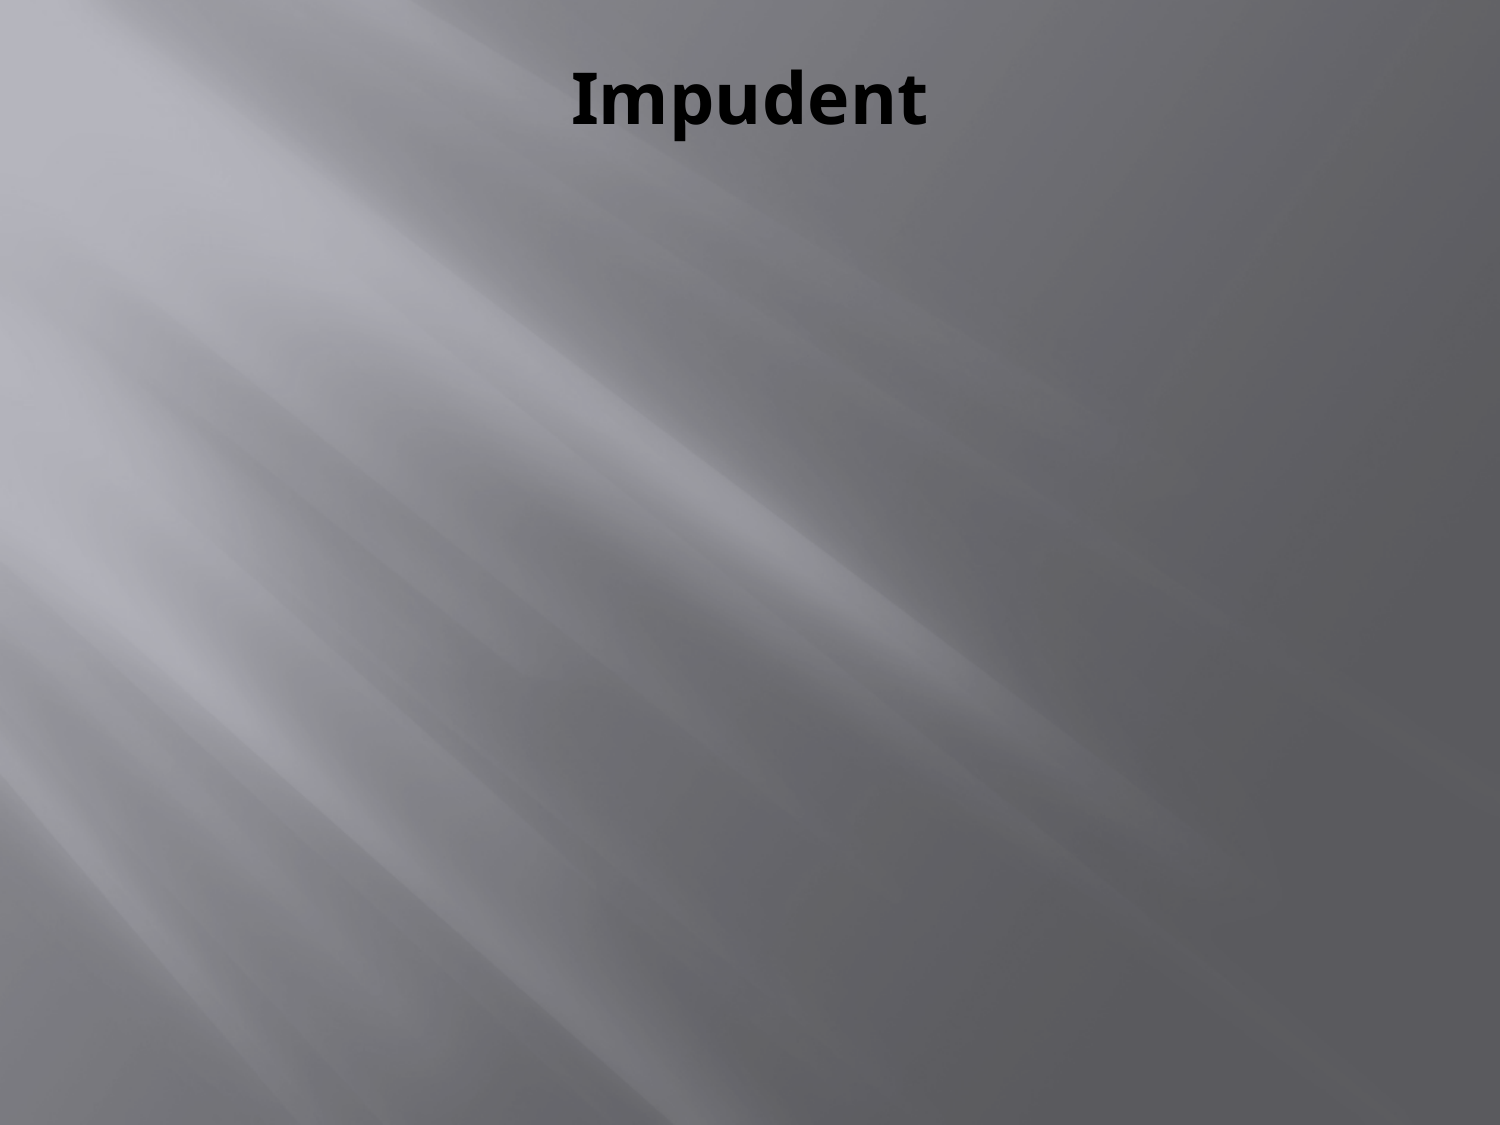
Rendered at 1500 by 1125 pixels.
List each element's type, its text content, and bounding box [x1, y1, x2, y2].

title Impudent [75, 45, 1425, 233]
